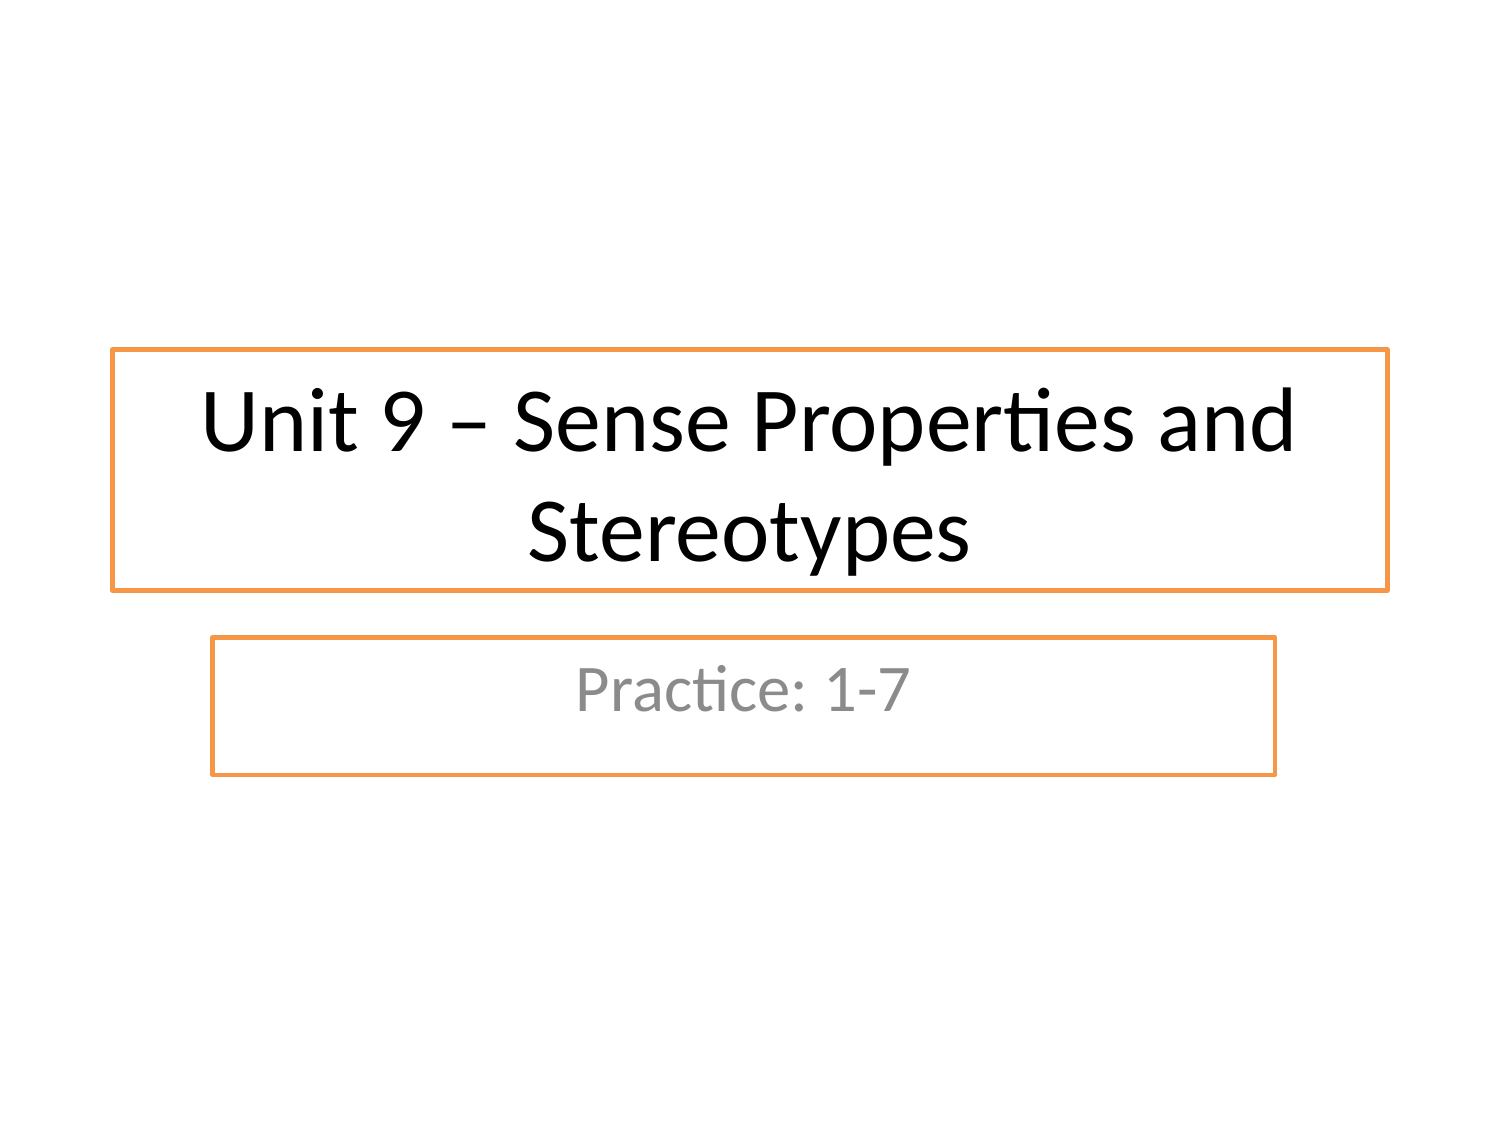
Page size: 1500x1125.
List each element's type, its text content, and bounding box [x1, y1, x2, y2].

subtitle Practice: 1-7 [210, 635, 1277, 777]
title Unit 9 – Sense Properties and Stereotypes [110, 347, 1390, 593]
